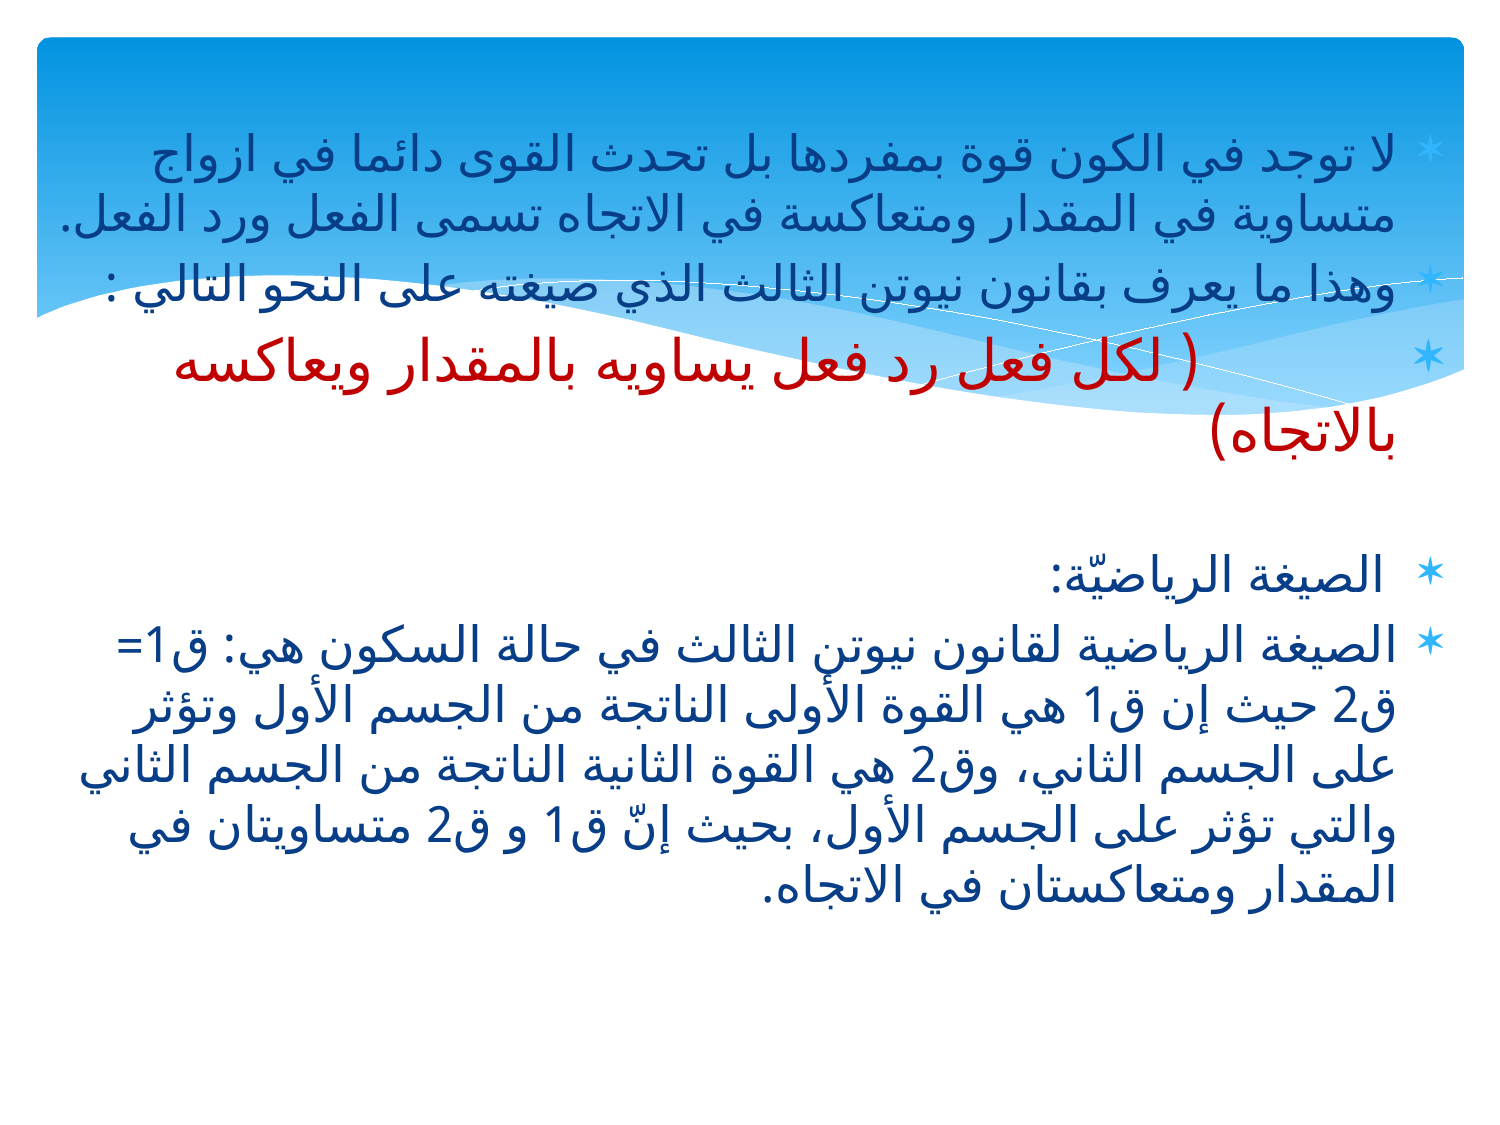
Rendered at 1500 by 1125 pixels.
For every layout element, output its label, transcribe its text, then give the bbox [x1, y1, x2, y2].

list لا توجد في الكون قوة بمفردها بل تحدث القوى دائما في ازواج متساوية في المقدار ومتعاكسة في الاتجاه تسمى الفعل ورد الفعل. وهذا ما يعرف بقانون نيوتن الثالث الذي صيغته على النحو التالي : ( لكل فعل رد فعل يساويه بالمقدار ويعاكسه بالاتجاه) الصيغة الرياضيّة: الصيغة الرياضية لقانون نيوتن الثالث في حالة السكون هي: ق1= ق2 حيث إن ق1 هي القوة الأولى الناتجة من الجسم الأول وتؤثر على الجسم الثاني، وق2 هي القوة الثانية الناتجة من الجسم الثاني والتي تؤثر على الجسم الأول، بحيث إنّ ق1 و ق2 متساويتان في المقدار ومتعاكستان في الاتجاه. [29, 113, 1459, 1059]
